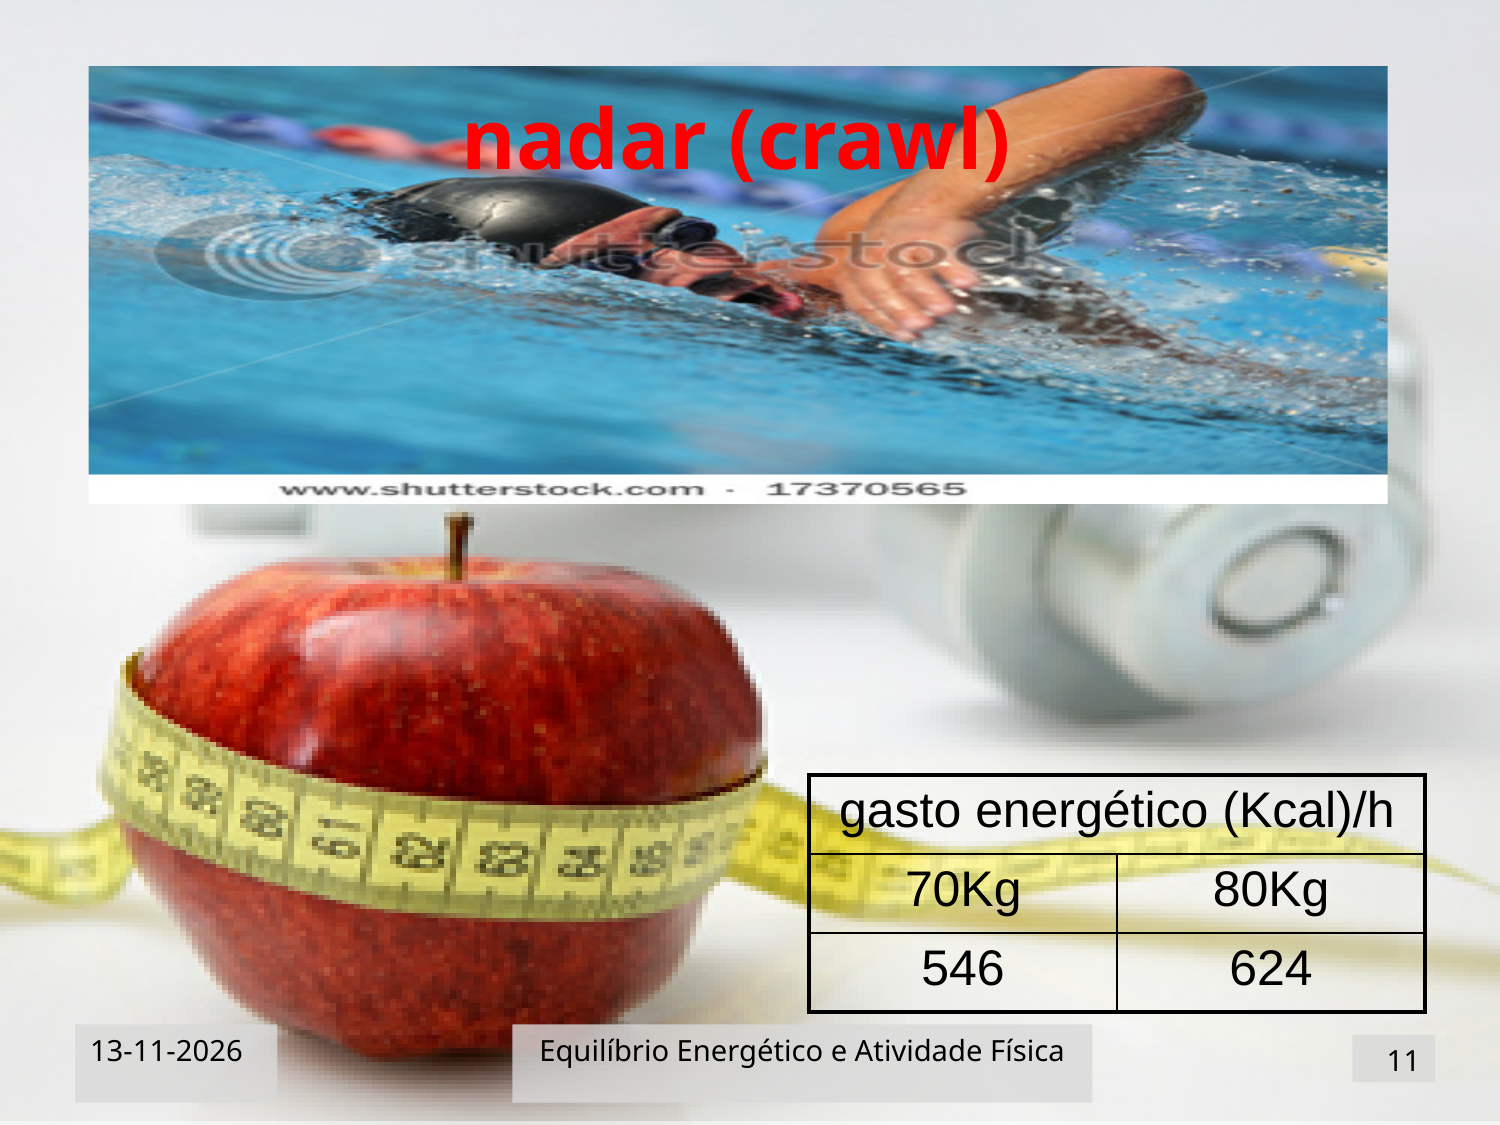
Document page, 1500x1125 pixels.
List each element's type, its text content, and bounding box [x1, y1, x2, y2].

table_cell 546 [811, 934, 1116, 1010]
table_cell 624 [1118, 934, 1423, 1010]
table_cell 80Kg [1118, 855, 1423, 932]
slide_number 11 [1352, 1034, 1436, 1083]
table_header gasto energético (Kcal)/h [811, 777, 1423, 853]
picture [0, 0, 1500, 1125]
footer Equilíbrio Energético e Atividade Física [512, 1024, 1093, 1103]
table_cell 70Kg [811, 855, 1116, 932]
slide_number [74, 1024, 278, 1103]
